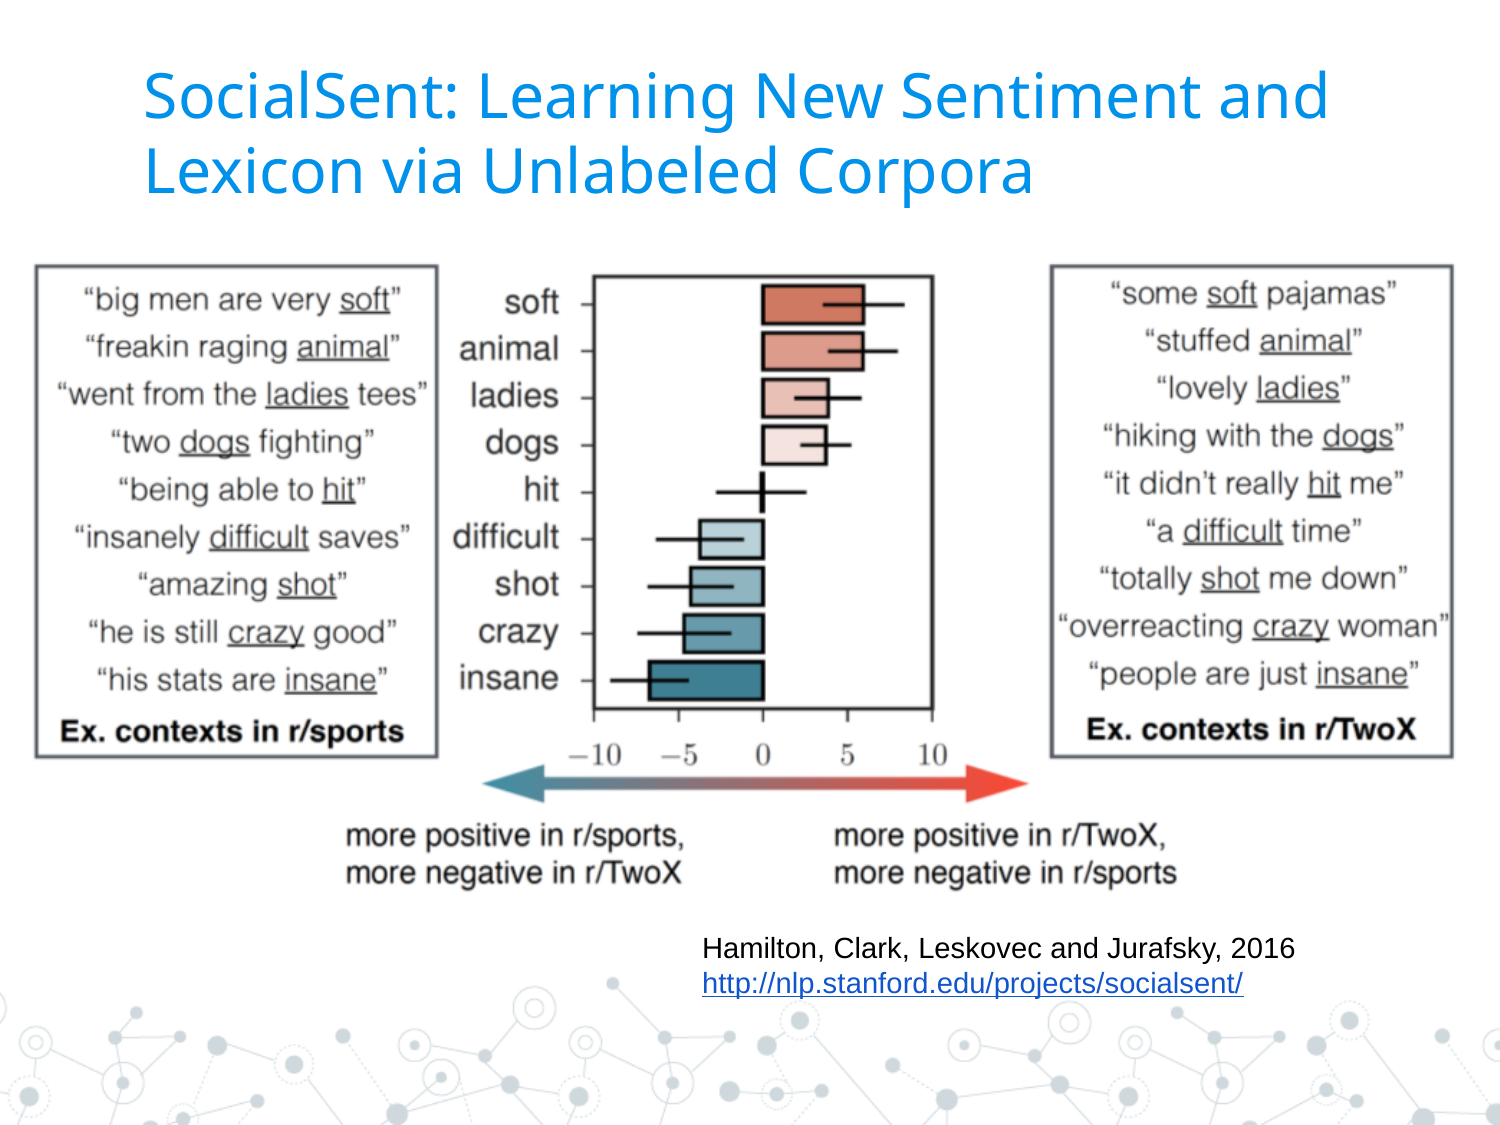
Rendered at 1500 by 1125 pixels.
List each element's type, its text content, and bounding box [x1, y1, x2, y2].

picture [0, 0, 1500, 1125]
title SocialSent: Learning New Sentiment and Lexicon via Unlabeled Corpora [128, 67, 1372, 222]
text_box Hamilton, Clark, Leskovec and Jurafsky, 2016 http://nlp.stanford.edu/projects/socialsent/ [687, 914, 1500, 1061]
